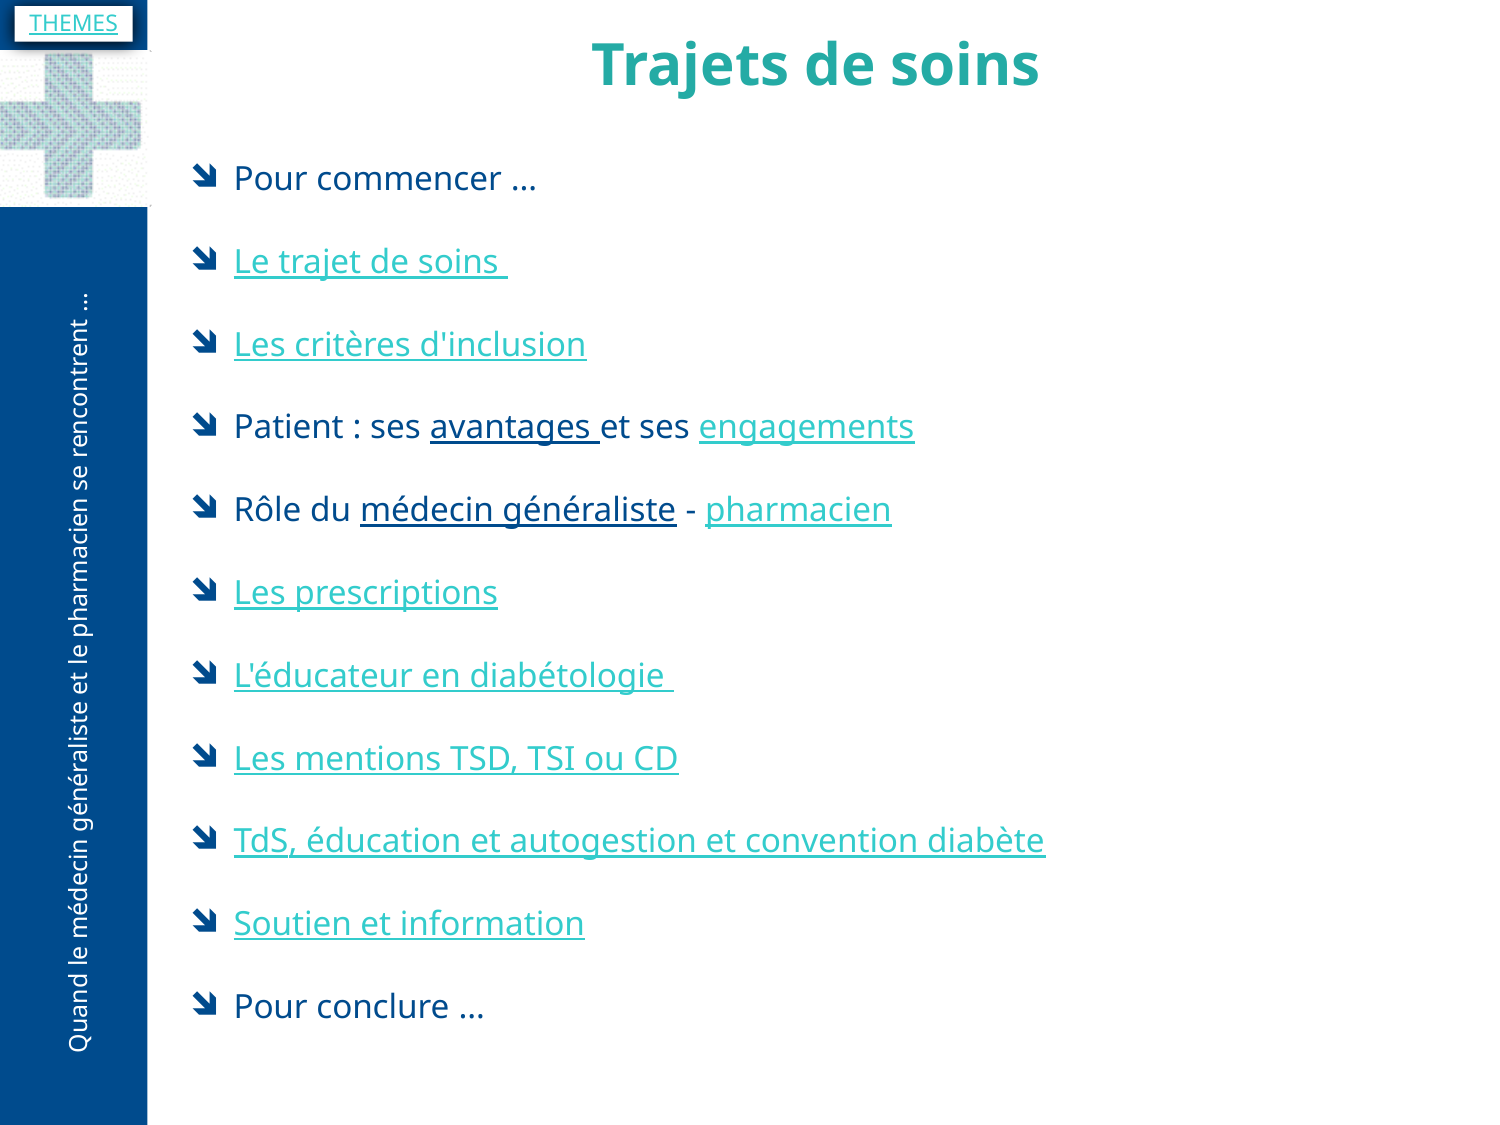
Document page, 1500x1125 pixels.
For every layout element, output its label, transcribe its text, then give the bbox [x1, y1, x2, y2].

list Pour commencer … Le trajet de soins Les critères d'inclusion Patient : ses avantages et ses engagements Rôle du médecin généraliste - pharmacien Les prescriptions L'éducateur en diabétologie Les mentions TSD, TSI ou CD TdS, éducation et autogestion et convention diabète Soutien et information Pour conclure … [174, 149, 1458, 1093]
picture [0, 50, 152, 207]
list Trajets de soins [174, 28, 1458, 121]
text_box THEMES [14, 5, 134, 42]
